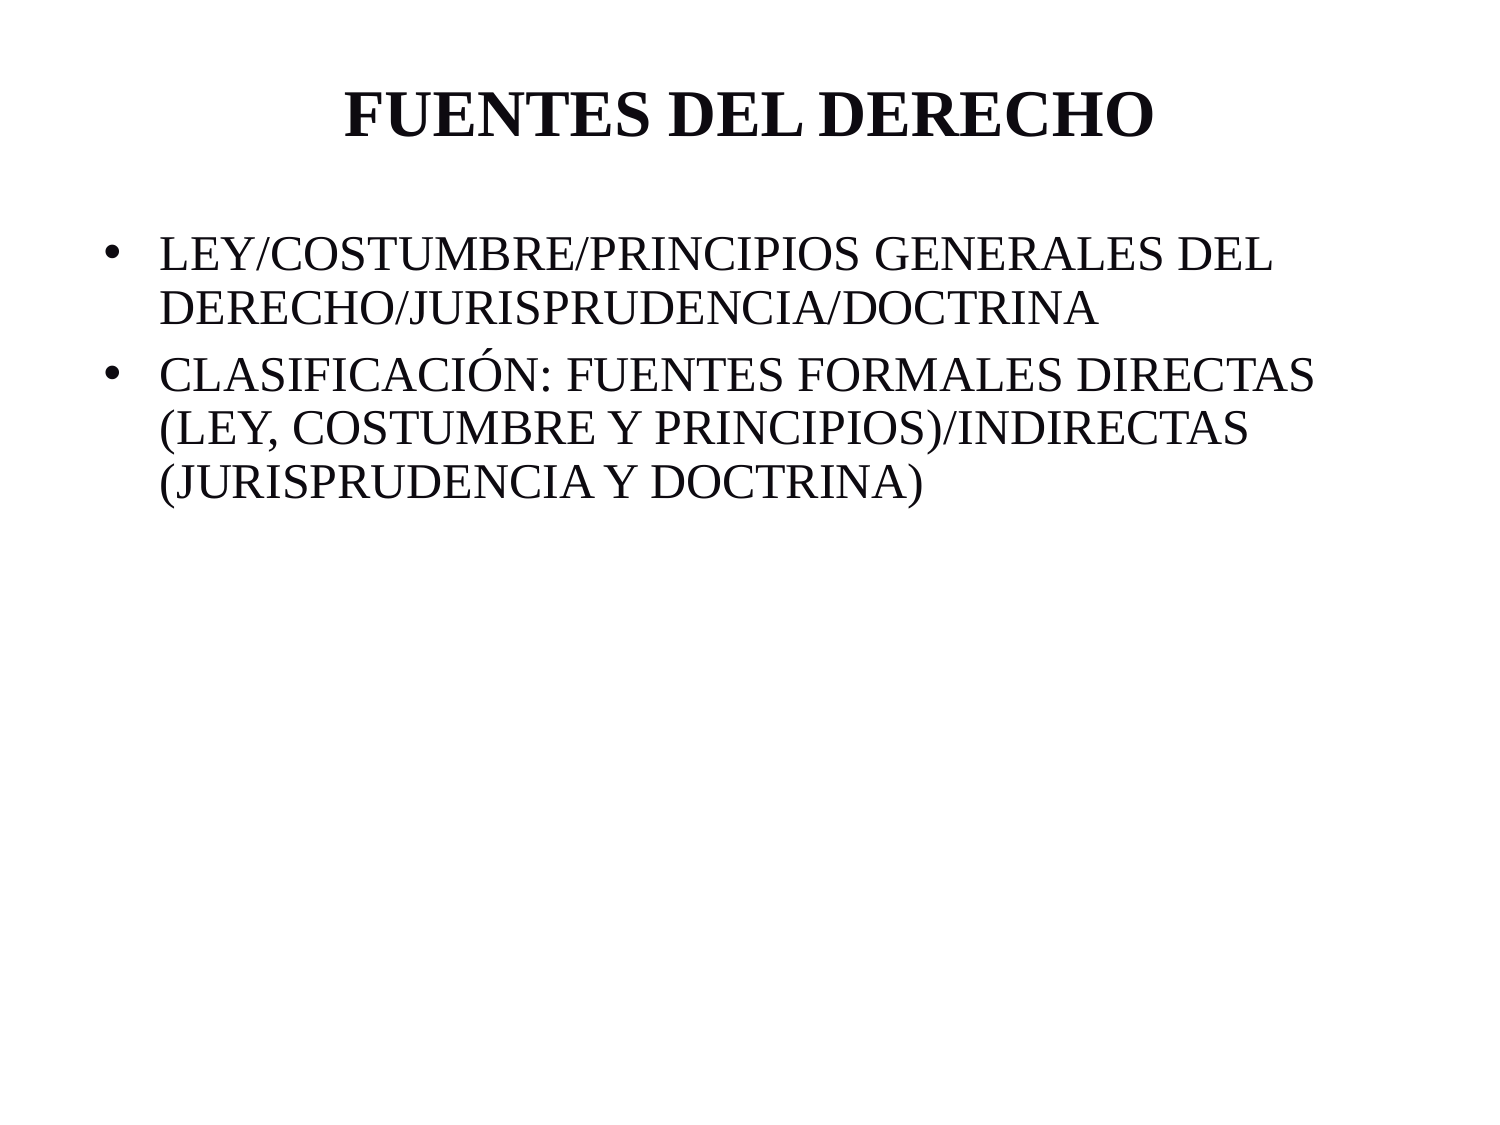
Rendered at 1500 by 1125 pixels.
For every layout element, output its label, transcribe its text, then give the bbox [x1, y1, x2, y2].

text_box FUENTES DEL DERECHO [74, 62, 1425, 208]
list LEY/COSTUMBRE/PRINCIPIOS GENERALES DEL DERECHO/JURISPRUDENCIA/DOCTRINA CLASIFICACIÓN: FUENTES FORMALES DIRECTAS (LEY, COSTUMBRE Y PRINCIPIOS)/INDIRECTAS (JURISPRUDENCIA Y DOCTRINA) [88, 219, 1400, 1119]
